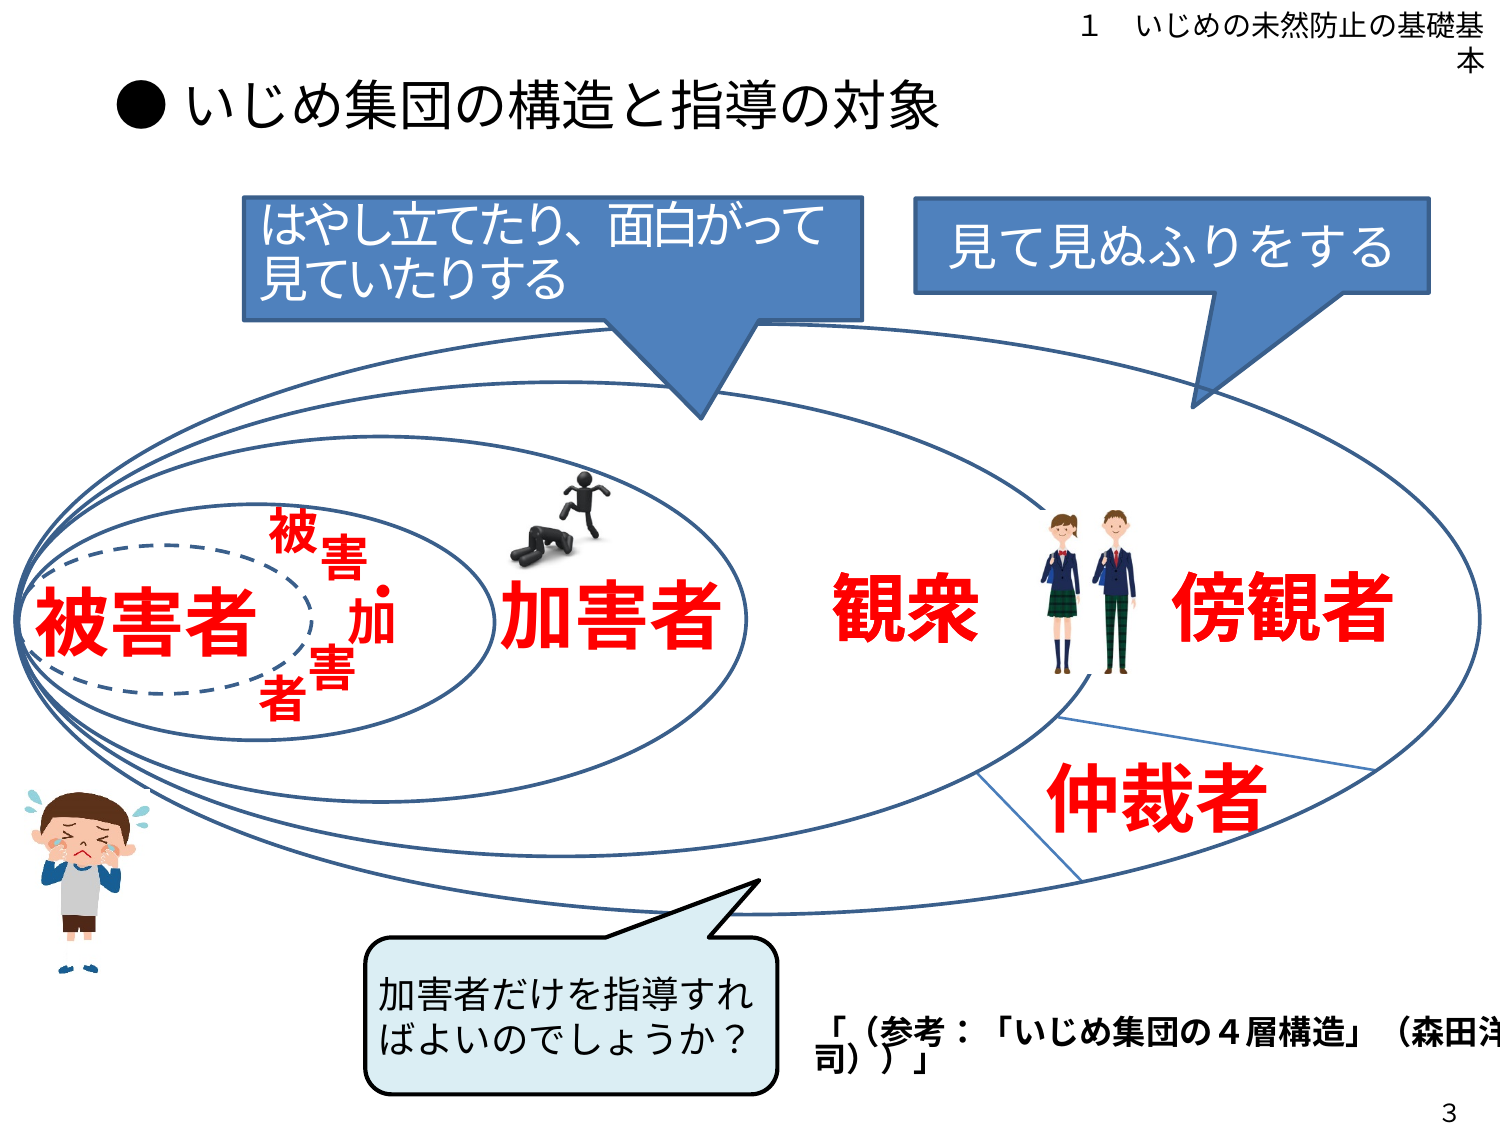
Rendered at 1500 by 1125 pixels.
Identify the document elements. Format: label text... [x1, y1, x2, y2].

text_box [55, 543, 269, 567]
text_box 「（参考：「いじめ集団の４層構造」（森田洋司））」 [799, 1015, 1500, 1086]
text_box ●いじめ集団の構造と指導の対象 [100, 64, 1046, 144]
text_box 仲裁者 [1215, 811, 1311, 850]
text_box [28, 380, 1087, 859]
text_box 加害者だけを指導すればよいのでしょうか？ [363, 878, 780, 1097]
text_box はやし立てたり、面白がって 見ていたりする [241, 195, 865, 421]
picture [24, 789, 151, 974]
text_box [974, 770, 1083, 882]
text_box [722, 323, 1482, 770]
text_box 被害者 [19, 567, 280, 673]
text_box 見て見ぬふりをする [913, 196, 1431, 390]
picture [1006, 509, 1171, 674]
text_box ３ [1423, 1086, 1494, 1125]
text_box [1058, 717, 1377, 771]
text_box [25, 673, 1052, 917]
text_box [38, 502, 497, 743]
text_box [280, 571, 314, 669]
text_box [61, 673, 267, 696]
text_box １ いじめの未然防止の基礎基本 [1045, 0, 1500, 85]
text_box [24, 327, 663, 567]
text_box [14, 602, 19, 634]
picture [487, 463, 646, 574]
text_box [1086, 779, 1368, 884]
